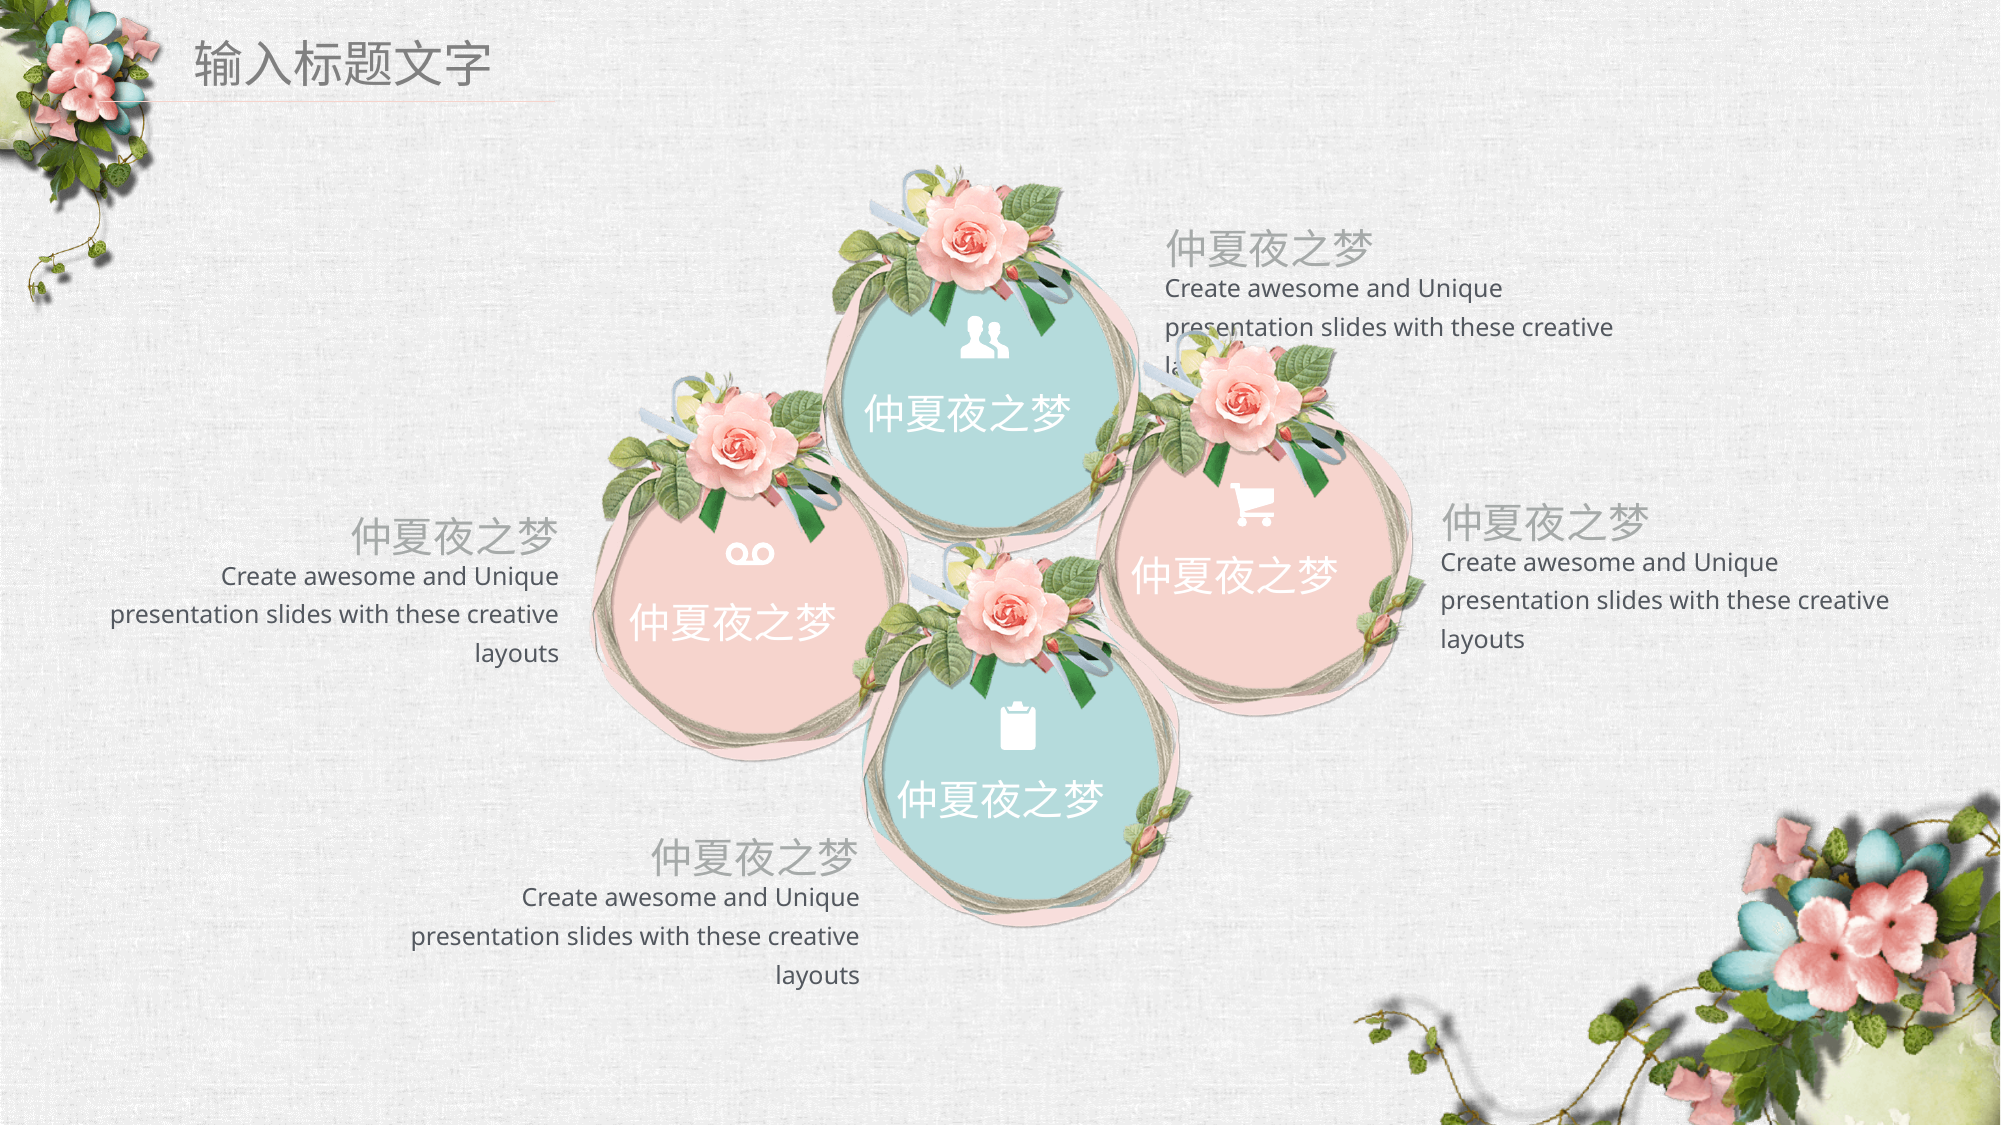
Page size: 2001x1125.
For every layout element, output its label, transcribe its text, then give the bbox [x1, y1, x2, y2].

text_box Create awesome and Unique presentation slides with these creative layouts [1217, 259, 1625, 385]
text_box 仲夏夜之梦 [1217, 218, 1379, 278]
text_box 仲夏夜之梦 [646, 828, 772, 887]
text_box 仲夏夜之梦 [1490, 492, 1655, 551]
text_box Create awesome and Unique presentation slides with these creative layouts [99, 546, 501, 672]
picture [0, 0, 2001, 1125]
text_box 输入标题文字 [178, 25, 555, 101]
text_box Create awesome and Unique presentation slides with these creative layouts [1490, 532, 1901, 658]
text_box 仲夏夜之梦 [345, 506, 501, 565]
text_box Create awesome and Unique presentation slides with these creative layouts [400, 868, 865, 994]
